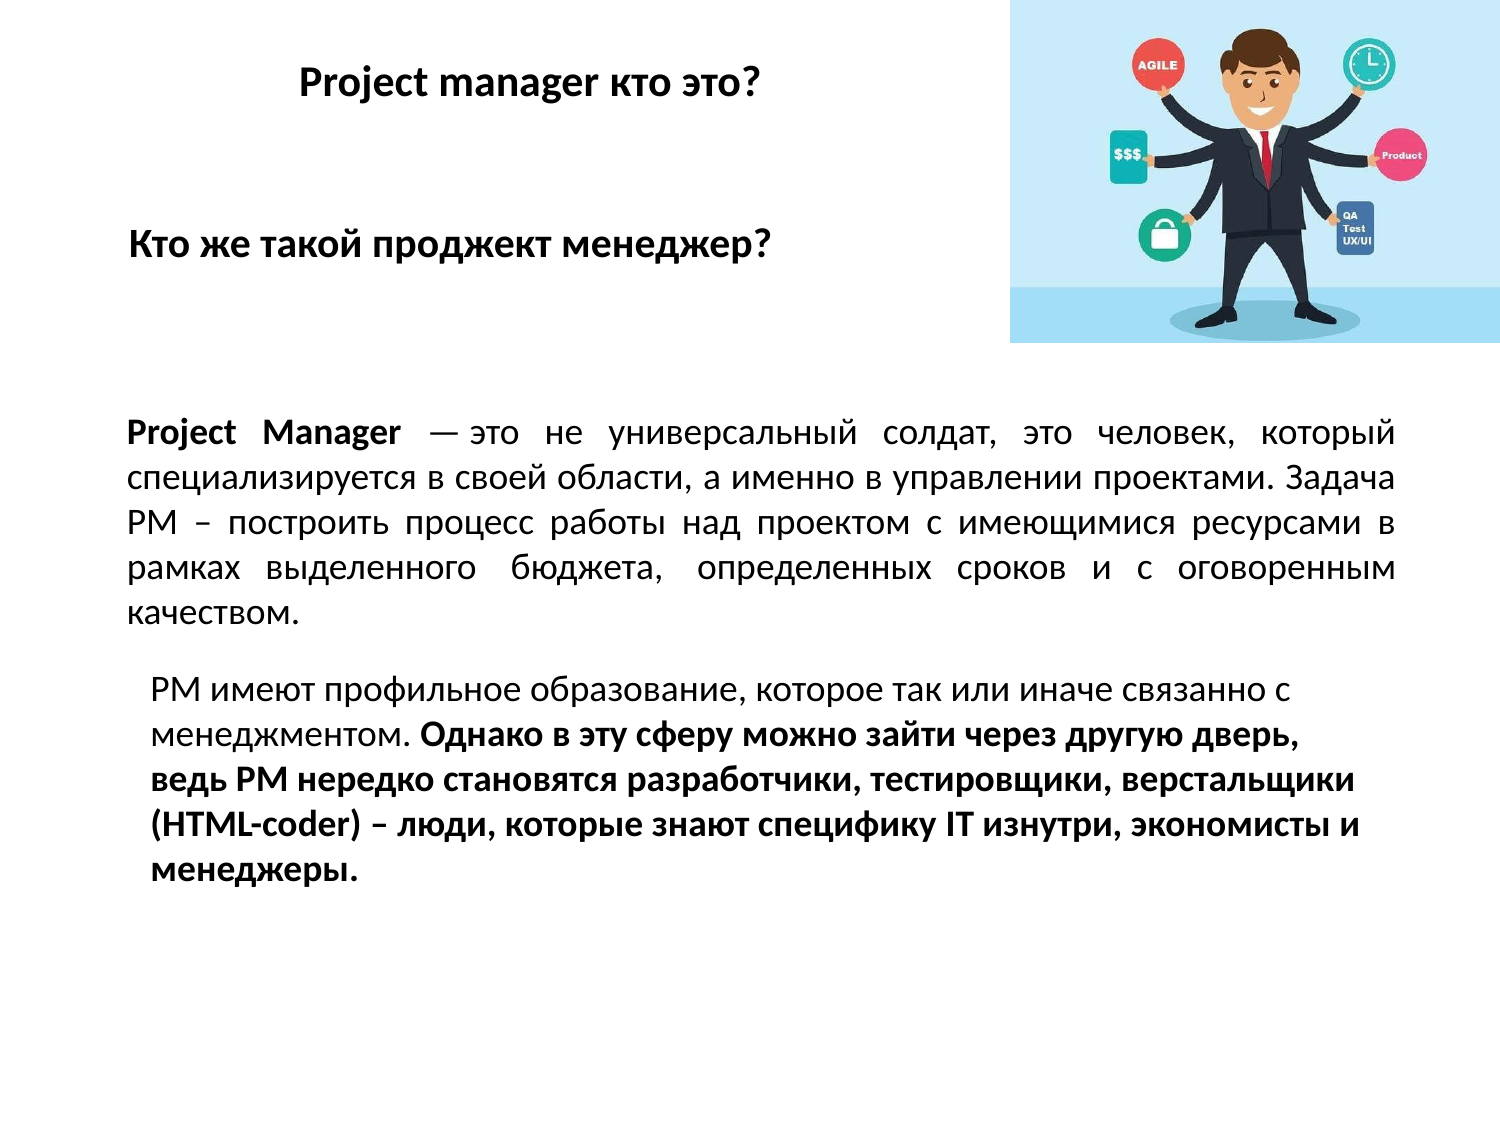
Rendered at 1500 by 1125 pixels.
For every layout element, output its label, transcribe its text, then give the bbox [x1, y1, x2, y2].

list Кто же такой проджект менеджер? [114, 208, 963, 303]
text_box Project Manager — это не универсальный солдат, это человек, который специализируется в своей области, а именно в управлении проектами. Задача РМ – построить процесс работы над проектом с имеющимися ресурсами в рамках выделенного бюджета, определенных сроков и с оговоренным качеством. [112, 400, 1412, 640]
picture [1010, 0, 1500, 343]
title Project manager кто это? [75, 45, 987, 114]
text_box PM имеют профильное образование, которое так или иначе связанно с менеджментом. Однако в эту сферу можно зайти через другую дверь, ведь PM нередко становятся разработчики, тестировщики, верстальщики (HTML-coder) – люди, которые знают специфику IT изнутри, экономисты и менеджеры. [135, 656, 1400, 897]
